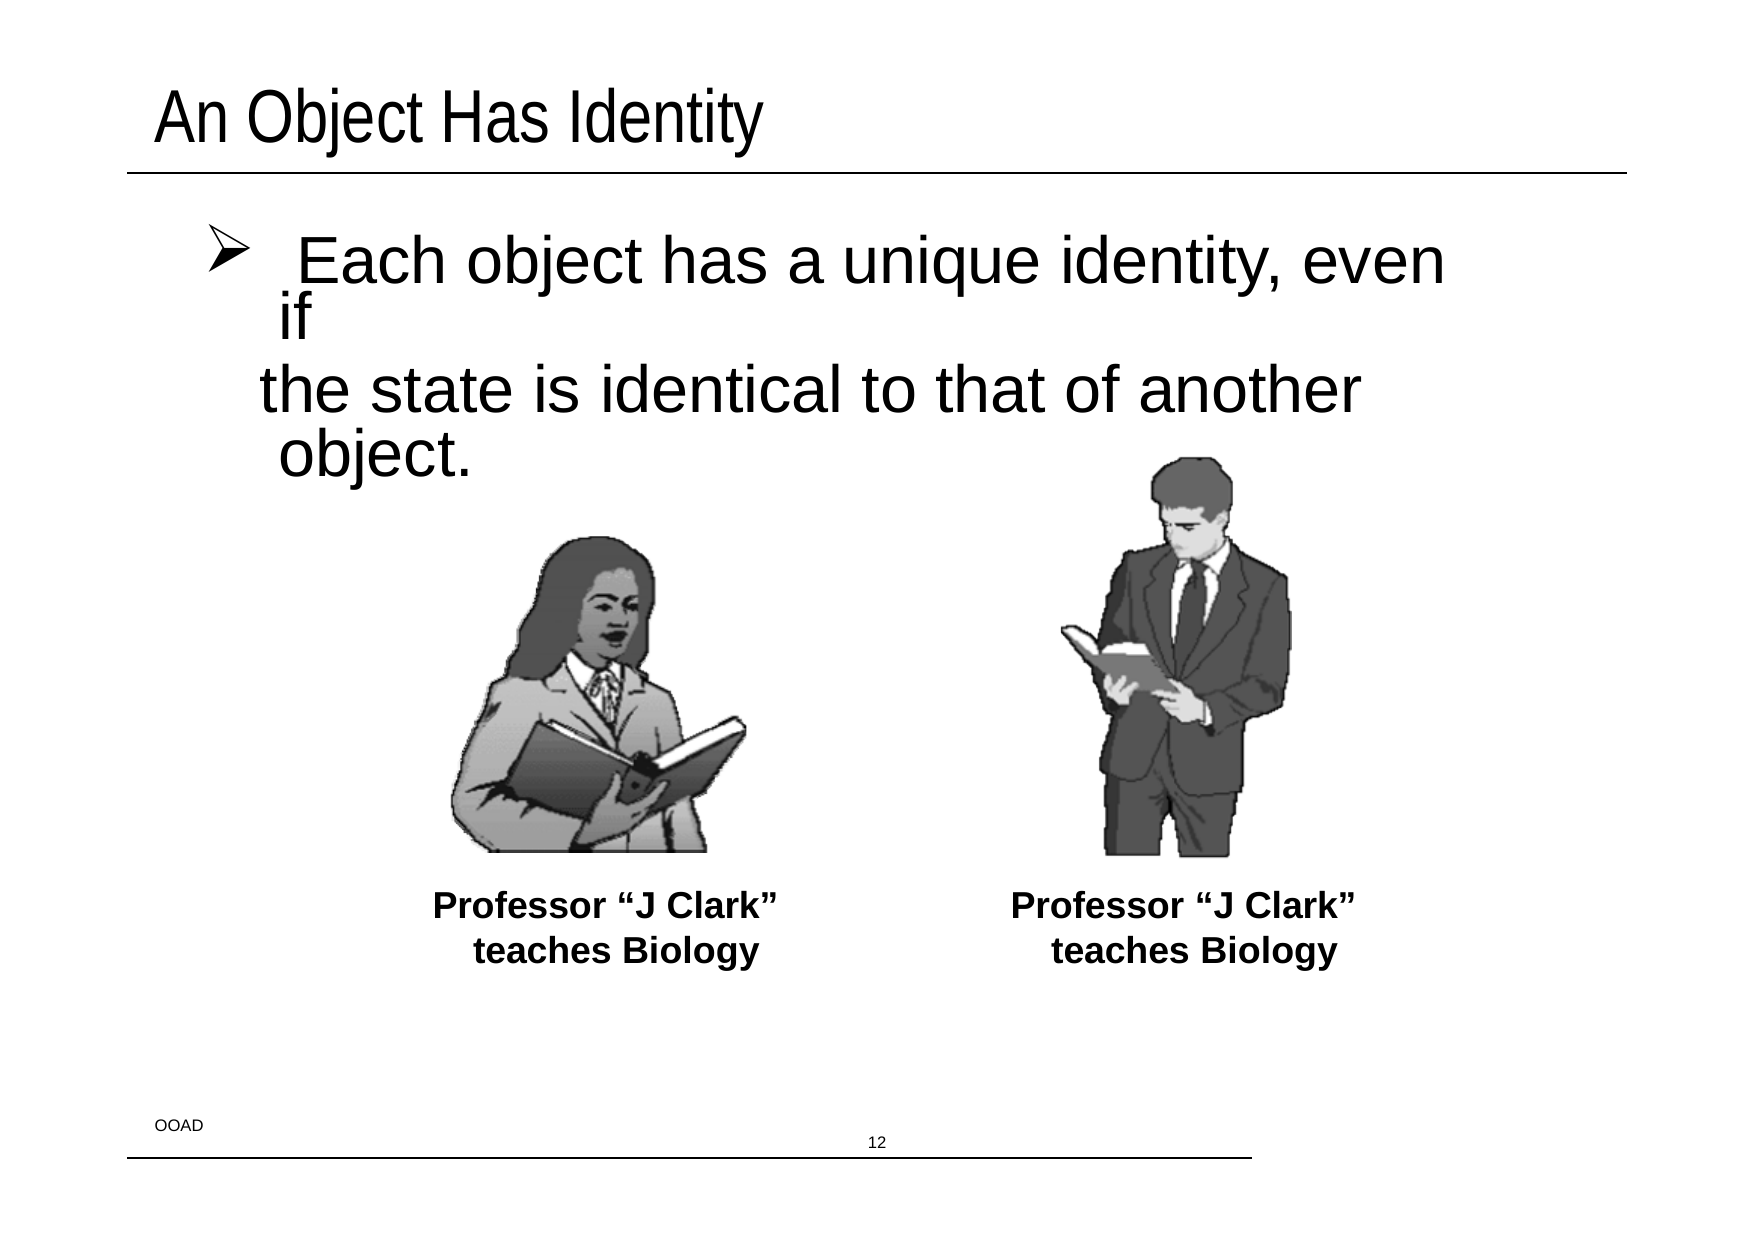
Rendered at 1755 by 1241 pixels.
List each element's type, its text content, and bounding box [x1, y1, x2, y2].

text_box Each object has a unique identity, even if the state is identical to that of another object. [201, 240, 1473, 490]
text_box Professor “J Clark” teaches Biology [430, 880, 783, 971]
text_box [1060, 456, 1292, 859]
text_box [450, 536, 747, 853]
footer OOAD [152, 1116, 207, 1241]
text_box Professor “J Clark” teaches Biology [1008, 880, 1361, 971]
slide_number 12 [863, 1133, 891, 1241]
title An Object Has Identity [152, 67, 1602, 275]
